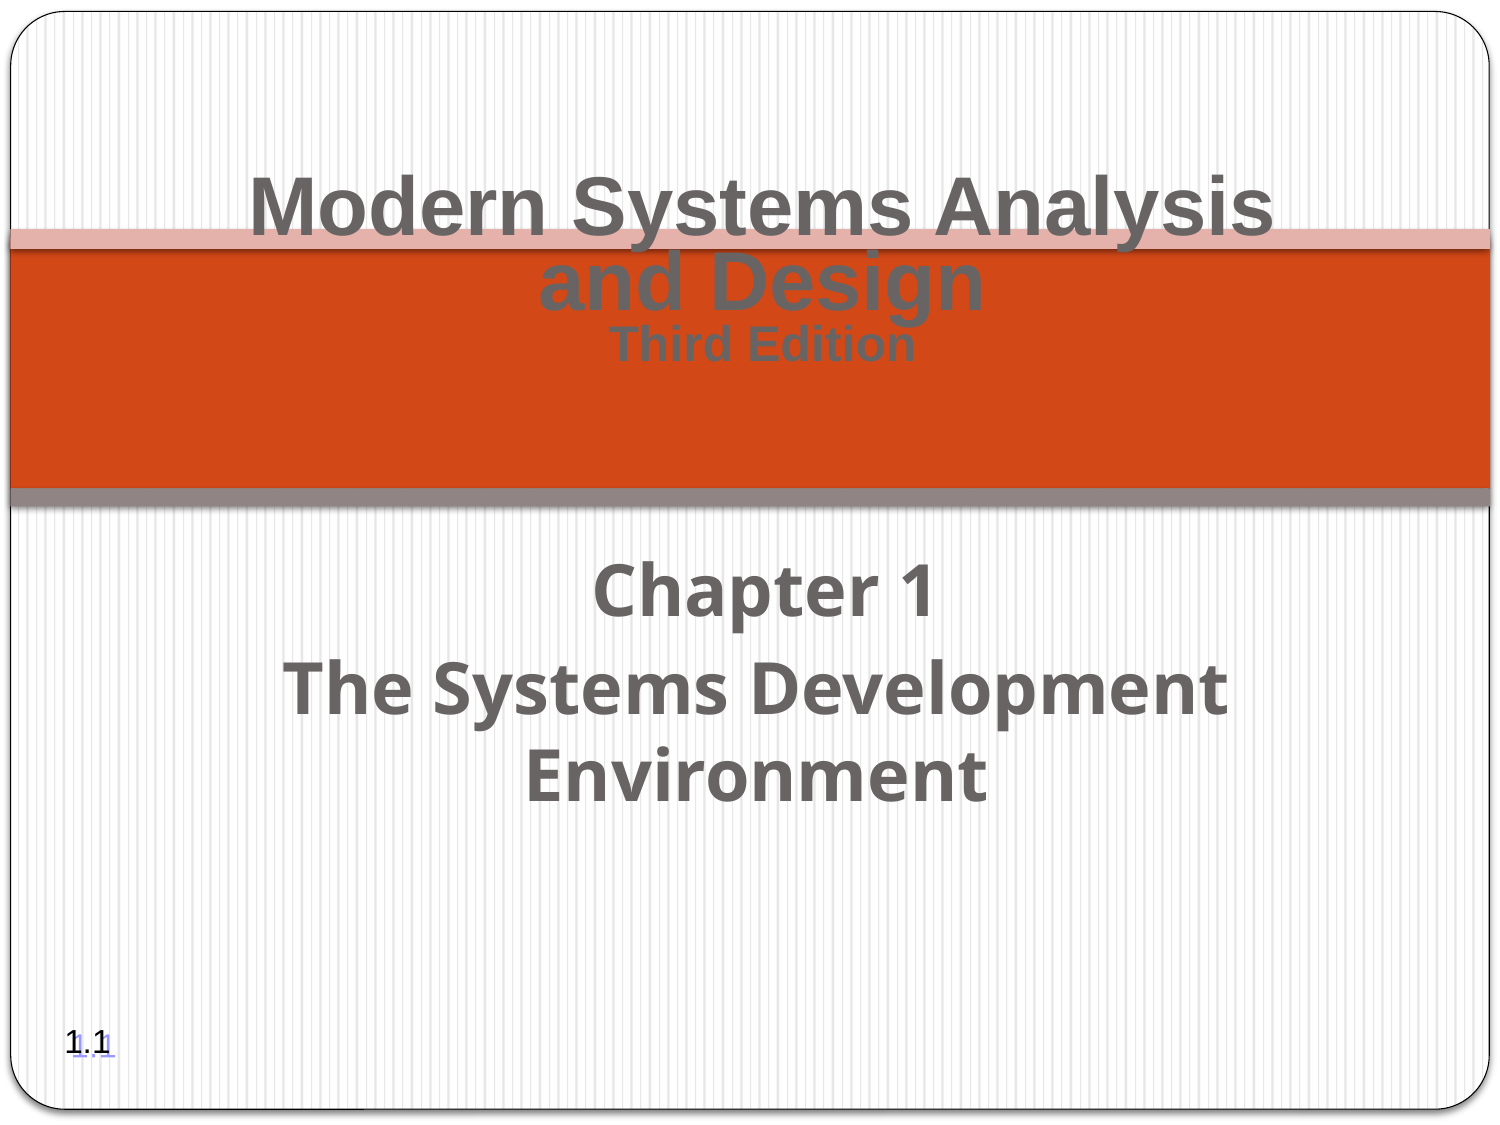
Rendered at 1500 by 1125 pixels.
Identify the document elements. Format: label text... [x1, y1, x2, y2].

text_box 1.1 [37, 1012, 138, 1068]
subtitle Chapter 1 The Systems Development Environment [174, 537, 1338, 825]
text_box Modern Systems Analysis and Design Third Edition [150, 12, 1375, 500]
